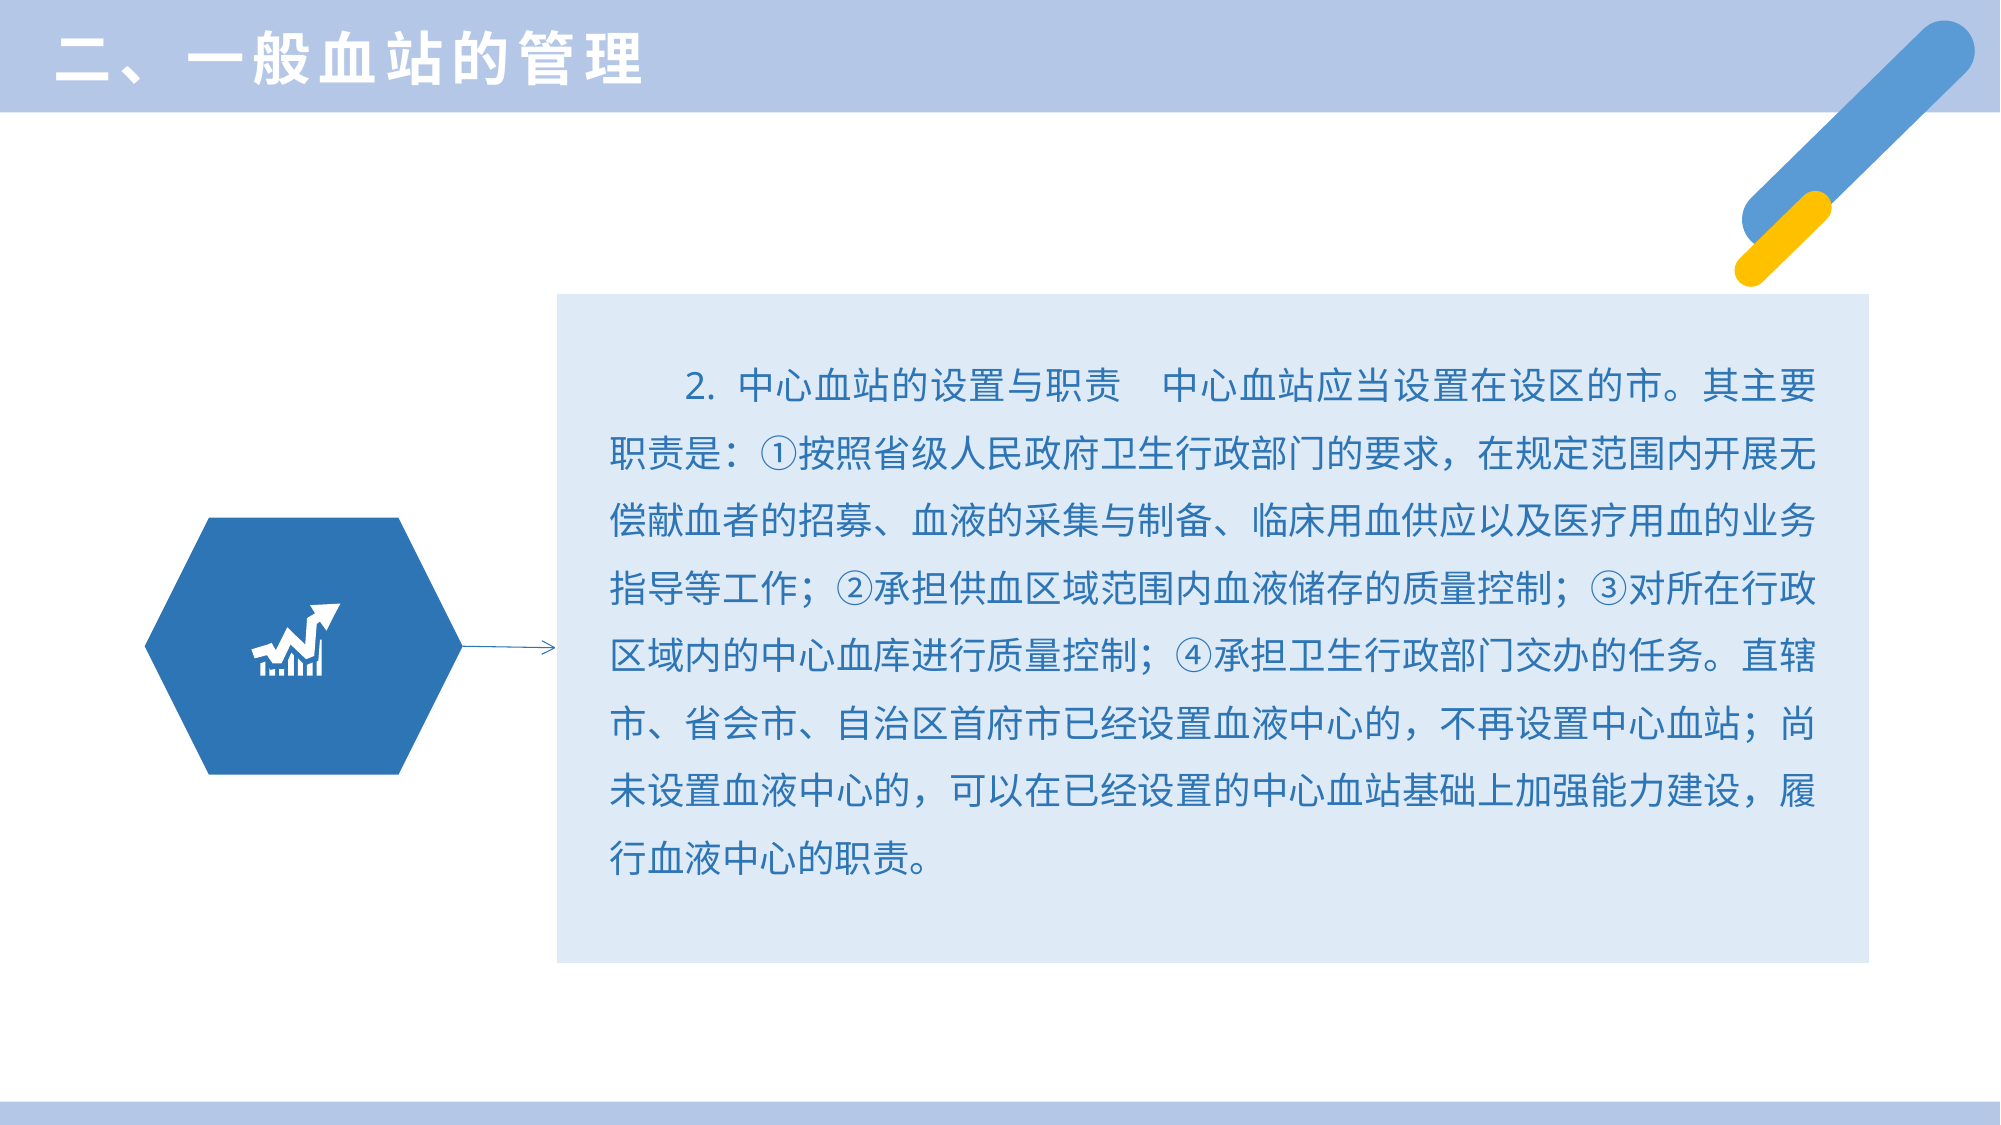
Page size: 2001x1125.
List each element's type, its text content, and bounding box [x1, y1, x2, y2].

text_box [306, 662, 313, 676]
text_box [251, 603, 341, 664]
text_box 2. 中心血站的设置与职责 中心血站应当设置在设区的市。其主要职责是：①按照省级人民政府卫生行政部门的要求，在规定范围内开展无偿献血者的招募、血液的采集与制备、临床用血供应以及医疗用血的业务指导等工作；②承担供血区域范围内血液储存的质量控制；③对所在行政区域内的中心血库进行质量控制；④承担卫生行政部门交办的任务。直辖市、省会市、自治区首府市已经设置血液中心的，不再设置中心血站；尚未设置血液中心的，可以在已经设置的中心血站基础上加强能力建设，履行血液中心的职责。 [594, 332, 1832, 887]
text_box [288, 652, 294, 676]
text_box [297, 658, 303, 676]
text_box [279, 668, 285, 676]
text_box [316, 639, 322, 676]
text_box 二、一般血站的管理 [41, 16, 655, 98]
text_box [260, 661, 266, 676]
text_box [1678, 116, 2000, 185]
text_box [143, 516, 464, 776]
text_box [269, 668, 276, 676]
text_box [555, 292, 1872, 965]
